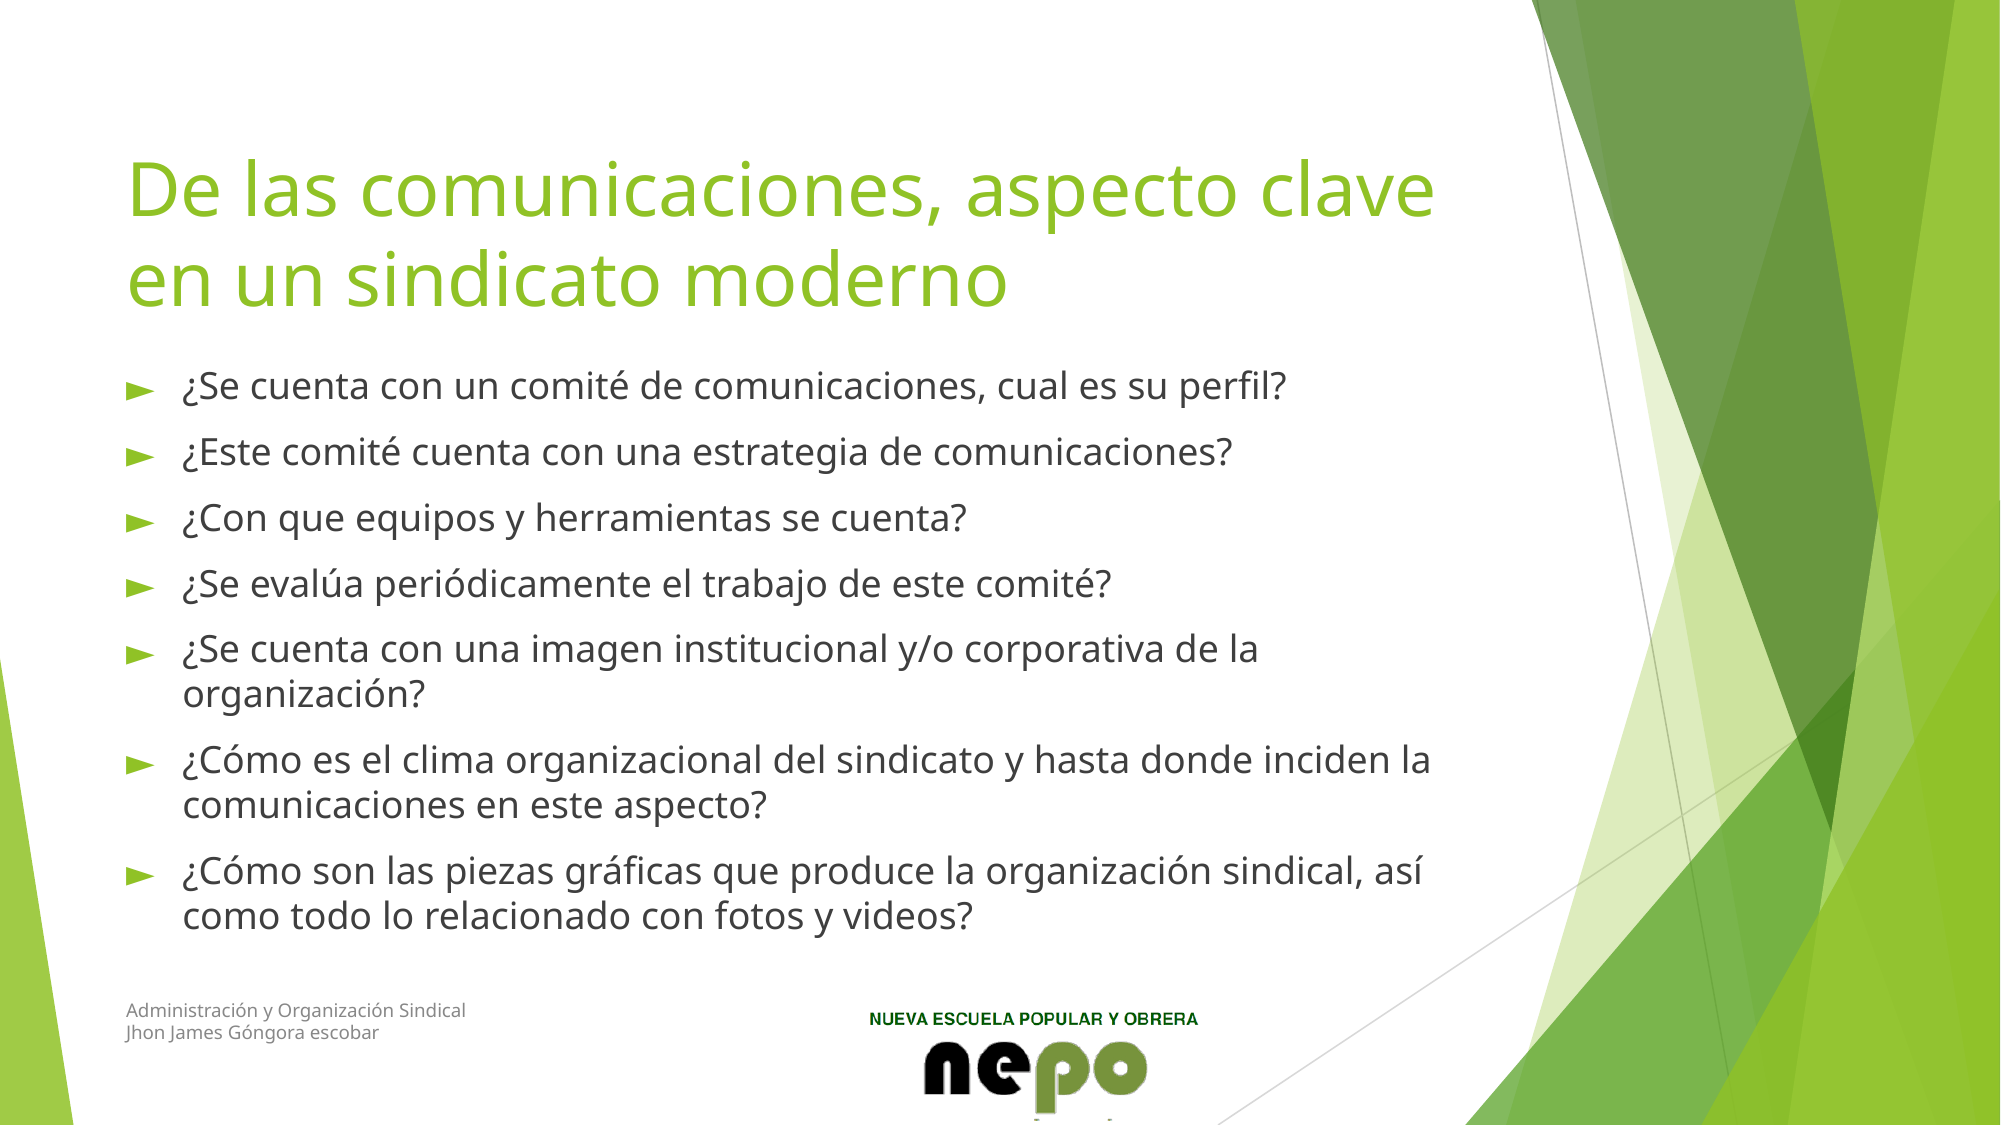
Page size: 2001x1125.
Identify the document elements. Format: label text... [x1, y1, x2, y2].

list ¿Se cuenta con un comité de comunicaciones, cual es su perfil? ¿Este comité cuenta con una estrategia de comunicaciones? ¿Con que equipos y herramientas se cuenta? ¿Se evalúa periódicamente el trabajo de este comité? ¿Se cuenta con una imagen institucional y/o corporativa de la organización? ¿Cómo es el clima organizacional del sindicato y hasta donde inciden la comunicaciones en este aspecto? ¿Cómo son las piezas gráficas que produce la organización sindical, así como todo lo relacionado con fotos y videos? [111, 354, 1522, 992]
title De las comunicaciones, aspecto clave en un sindicato moderno [111, 133, 1522, 351]
footer Administración y Organización Sindical Jhon James Góngora escobar [111, 991, 1145, 1051]
picture [865, 1002, 1203, 1125]
